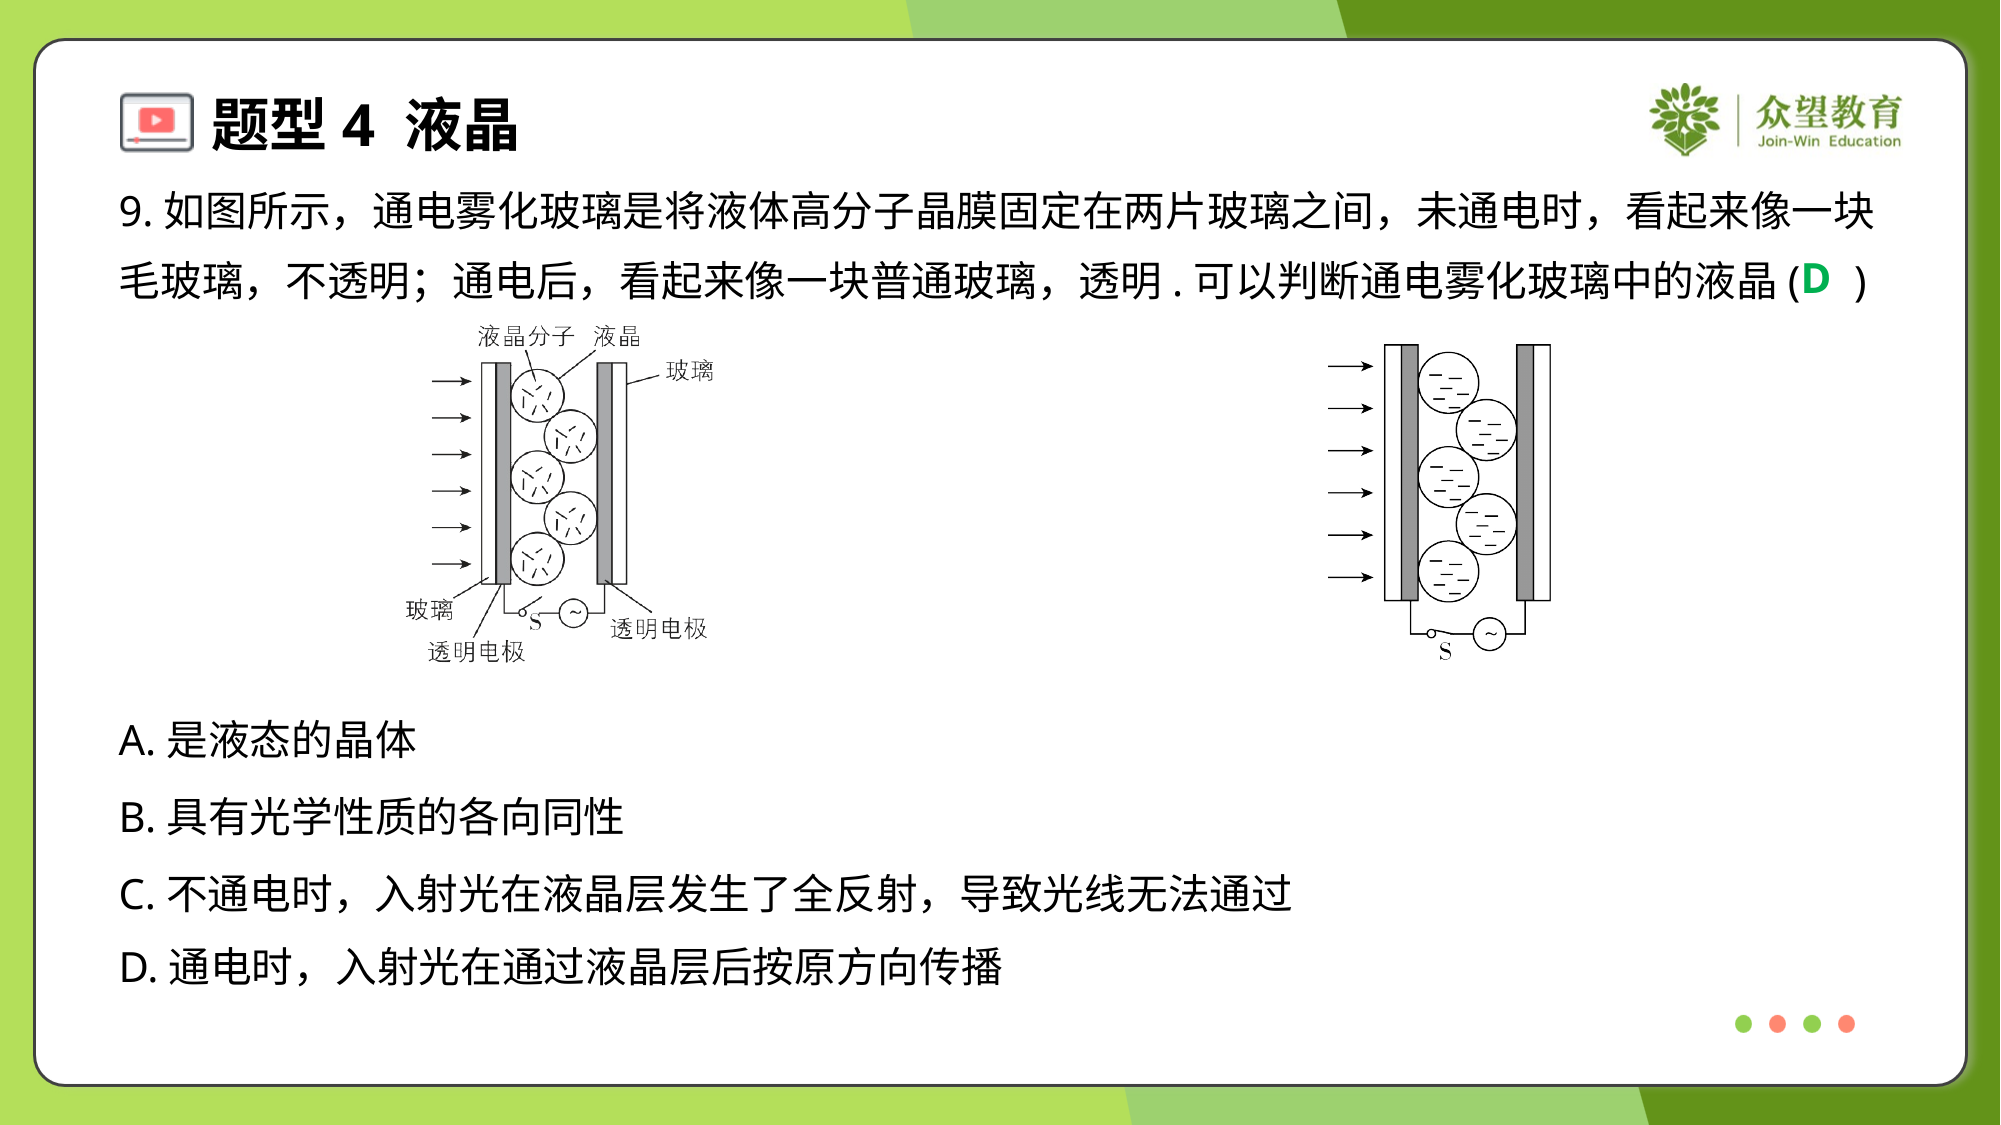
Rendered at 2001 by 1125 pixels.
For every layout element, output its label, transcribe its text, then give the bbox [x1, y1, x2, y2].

picture [0, 0, 2000, 1125]
text_box A.是液态的晶体 B.具有光学性质的各向同性 C.不通电时，入射光在液晶层发生了全反射，导致光线无法通过 D.通电时，入射光在通过液晶层后按原方向传播 [118, 688, 1883, 984]
text_box 9.如图所示，通电雾化玻璃是将液体高分子晶膜固定在两片玻璃之间，未通电时，看起来像一块 毛玻璃，不透明；通电后，看起来像一块普通玻璃，透明.可以判断通电雾化玻璃中的液晶( ) [118, 159, 1883, 298]
text_box D [1784, 231, 1848, 296]
